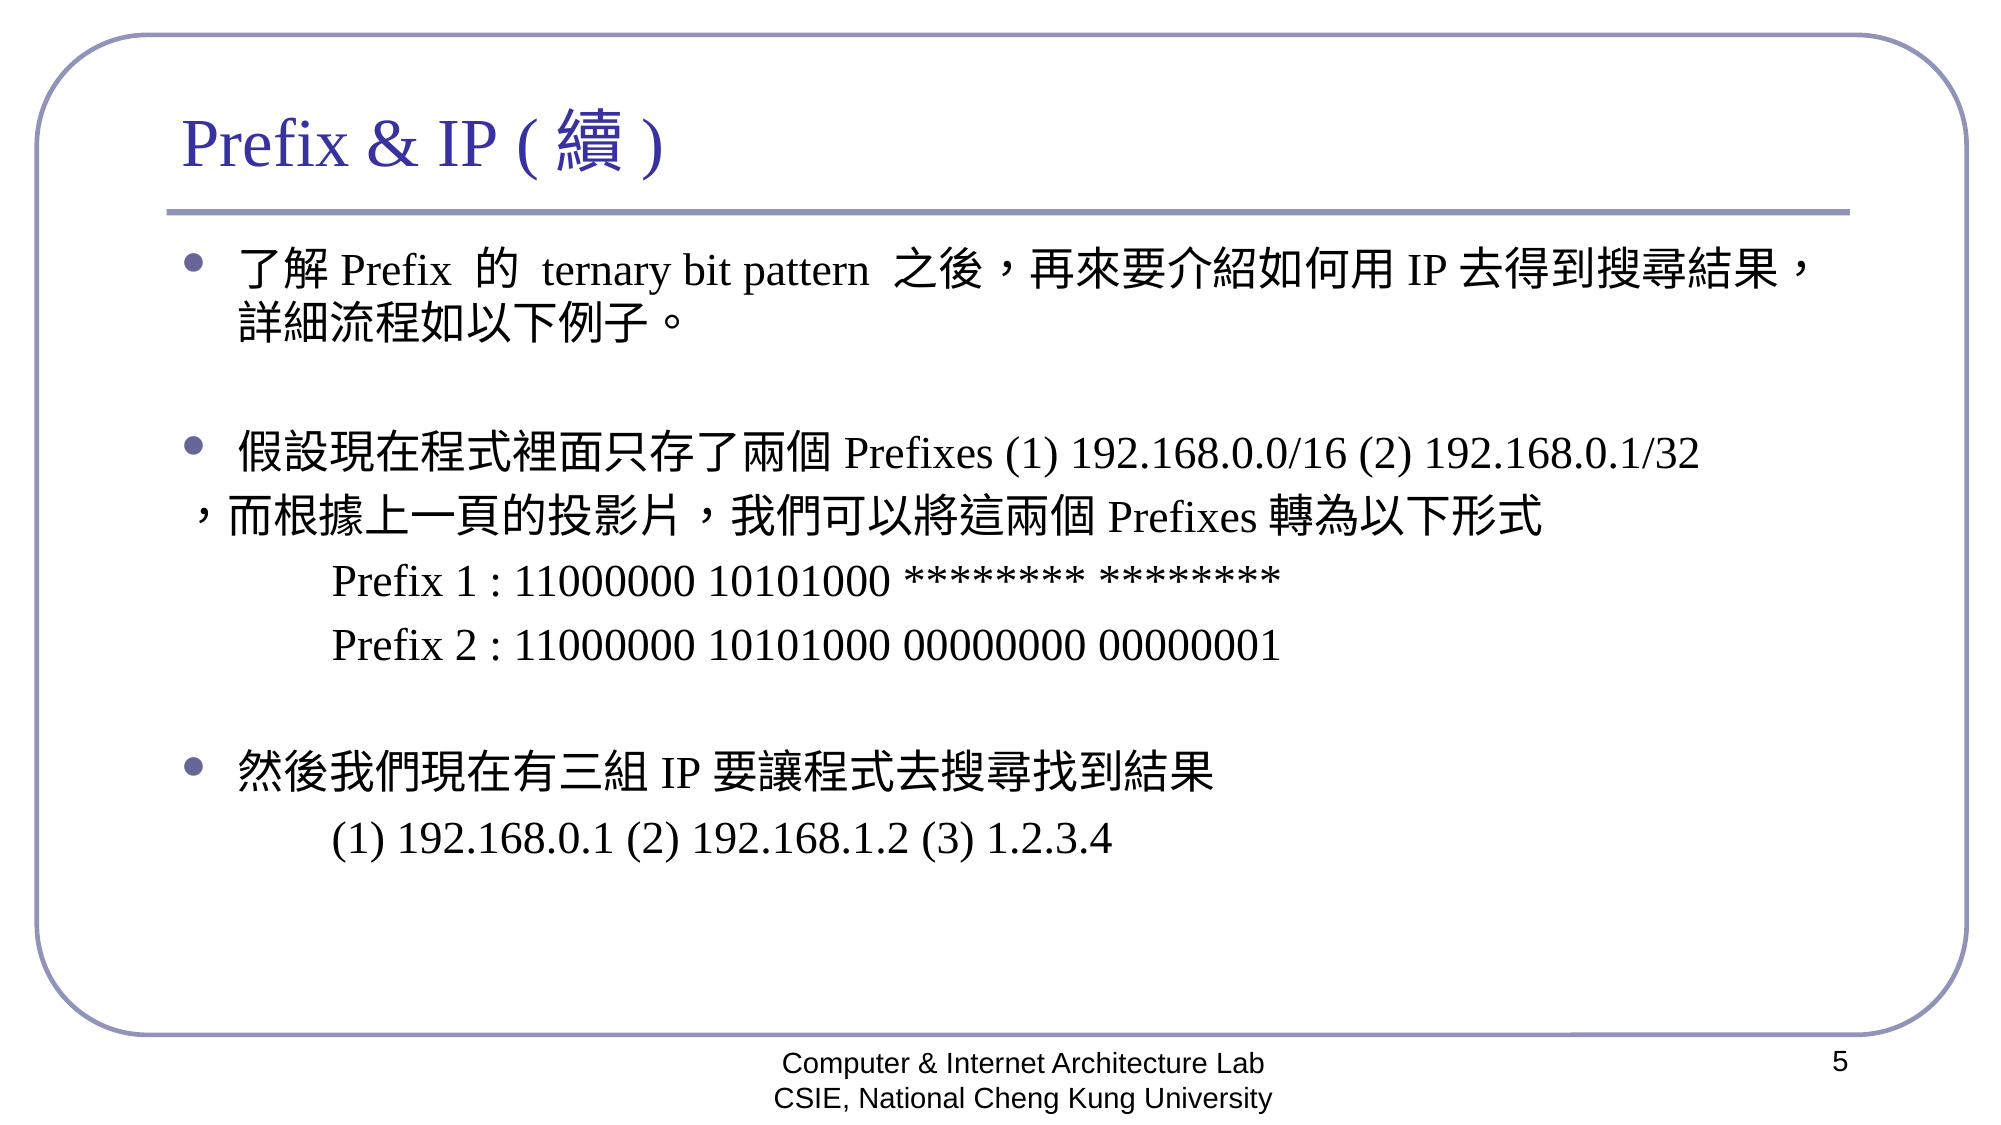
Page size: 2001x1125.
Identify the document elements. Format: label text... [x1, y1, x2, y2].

list 了解Prefix 的 ternary bit pattern 之後，再來要介紹如何用IP去得到搜尋結果，詳細流程如以下例子。 假設現在程式裡面只存了兩個Prefixes (1) 192.168.0.0/16 (2) 192.168.0.1/32 ，而根據上一頁的投影片，我們可以將這兩個Prefixes轉為以下形式 Prefix 1 : 11000000 10101000 ******** ******** Prefix 2 : 11000000 10101000 00000000 00000001 然後我們現在有三組IP要讓程式去搜尋找到結果 (1) 192.168.0.1 (2) 192.168.1.2 (3) 1.2.3.4 [166, 231, 1851, 976]
title Prefix & IP (續) [166, 89, 1851, 188]
slide_number 5 [1731, 1034, 1949, 1111]
footer Computer & Internet Architecture Lab CSIE, National Cheng Kung University [590, 1036, 1458, 1112]
